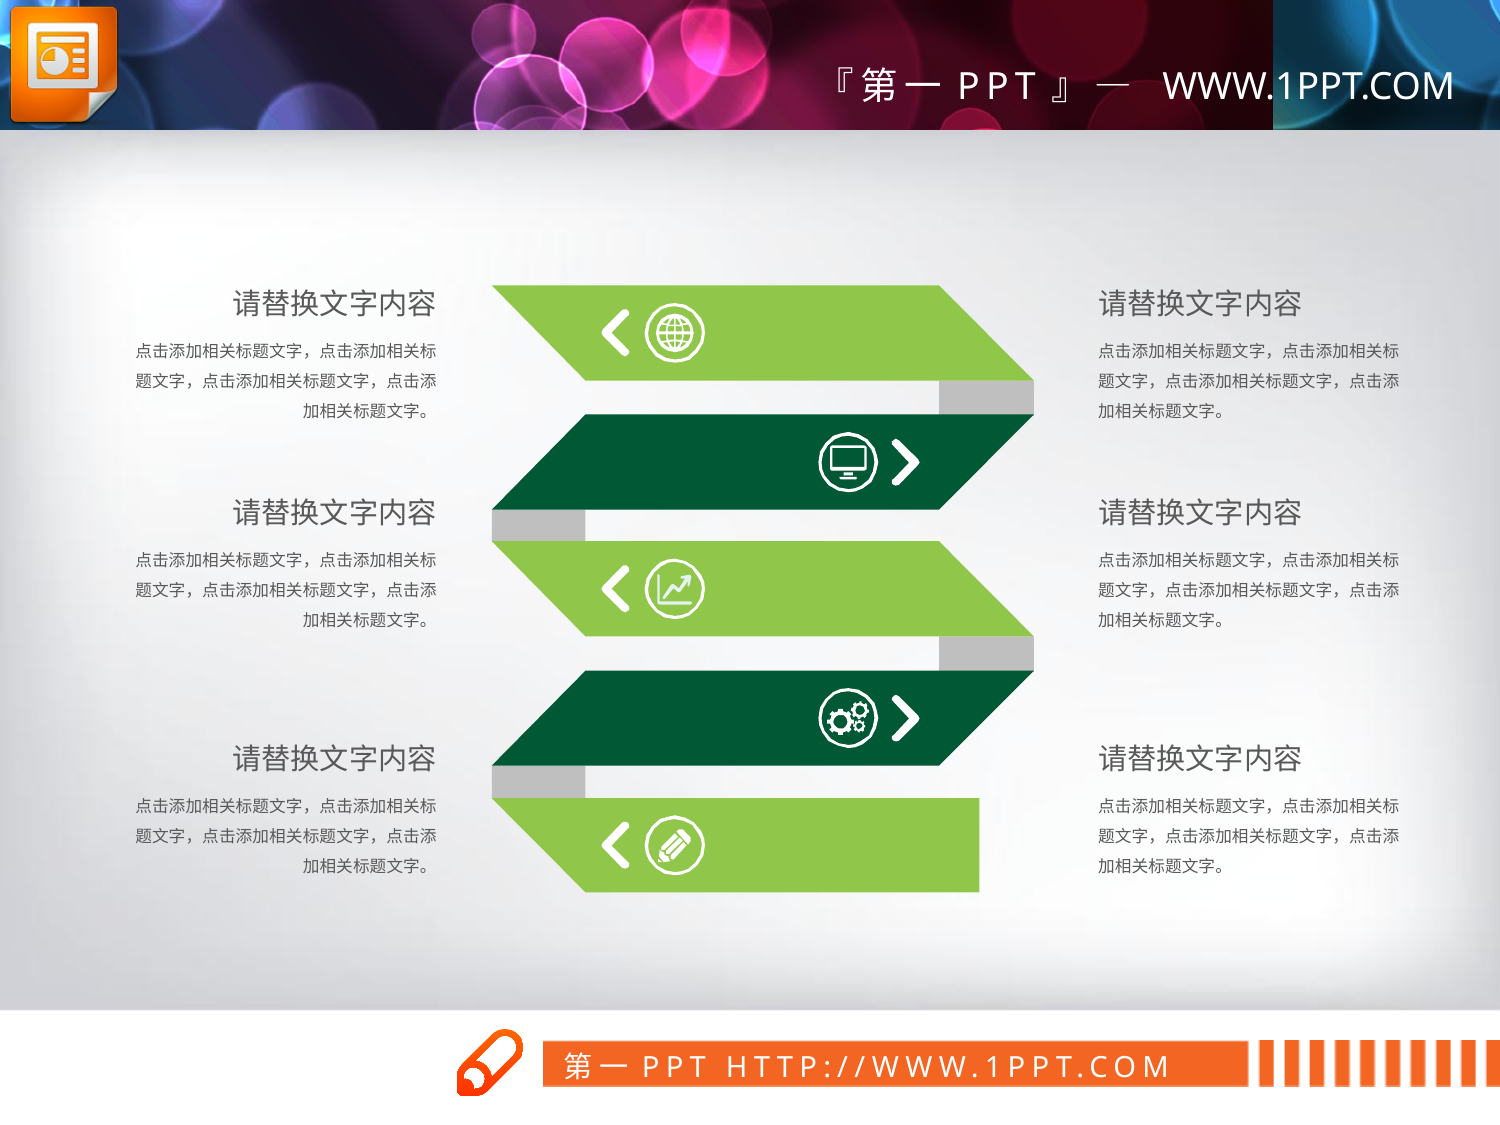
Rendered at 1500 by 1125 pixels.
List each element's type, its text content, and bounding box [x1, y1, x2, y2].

text_box 点击添加相关标题文字，点击添加相关标题文字，点击添加相关标题文字，点击添加相关标题文字。 [1098, 785, 1409, 865]
text_box 请替换文字内容 [76, 487, 437, 536]
text_box [491, 510, 586, 541]
text_box 请替换文字内容 [76, 278, 437, 328]
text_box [601, 558, 706, 620]
text_box 请替换文字内容 [1098, 487, 1459, 536]
text_box [491, 541, 1034, 637]
text_box 请替换文字内容 [1098, 733, 1459, 782]
text_box 点击添加相关标题文字，点击添加相关标题文字，点击添加相关标题文字，点击添加相关标题文字。 [1098, 539, 1409, 619]
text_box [818, 687, 920, 749]
text_box 请替换文字内容 [76, 733, 437, 782]
picture [0, 0, 1500, 1012]
text_box [939, 381, 1034, 414]
text_box 点击添加相关标题文字，点击添加相关标题文字，点击添加相关标题文字，点击添加相关标题文字。 [1098, 331, 1409, 410]
text_box [491, 414, 1034, 510]
picture [543, 1040, 1500, 1087]
text_box [491, 798, 980, 893]
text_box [601, 815, 706, 876]
text_box 点击添加相关标题文字，点击添加相关标题文字，点击添加相关标题文字，点击添加相关标题文字。 [126, 331, 437, 410]
text_box [491, 670, 1034, 766]
text_box [491, 766, 586, 798]
text_box [939, 637, 1034, 670]
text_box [601, 302, 706, 363]
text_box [818, 431, 920, 493]
text_box 点击添加相关标题文字，点击添加相关标题文字，点击添加相关标题文字，点击添加相关标题文字。 [126, 539, 437, 619]
text_box 点击添加相关标题文字，点击添加相关标题文字，点击添加相关标题文字，点击添加相关标题文字。 [126, 785, 437, 865]
text_box 请替换文字内容 [1098, 278, 1459, 328]
text_box [491, 285, 1034, 381]
